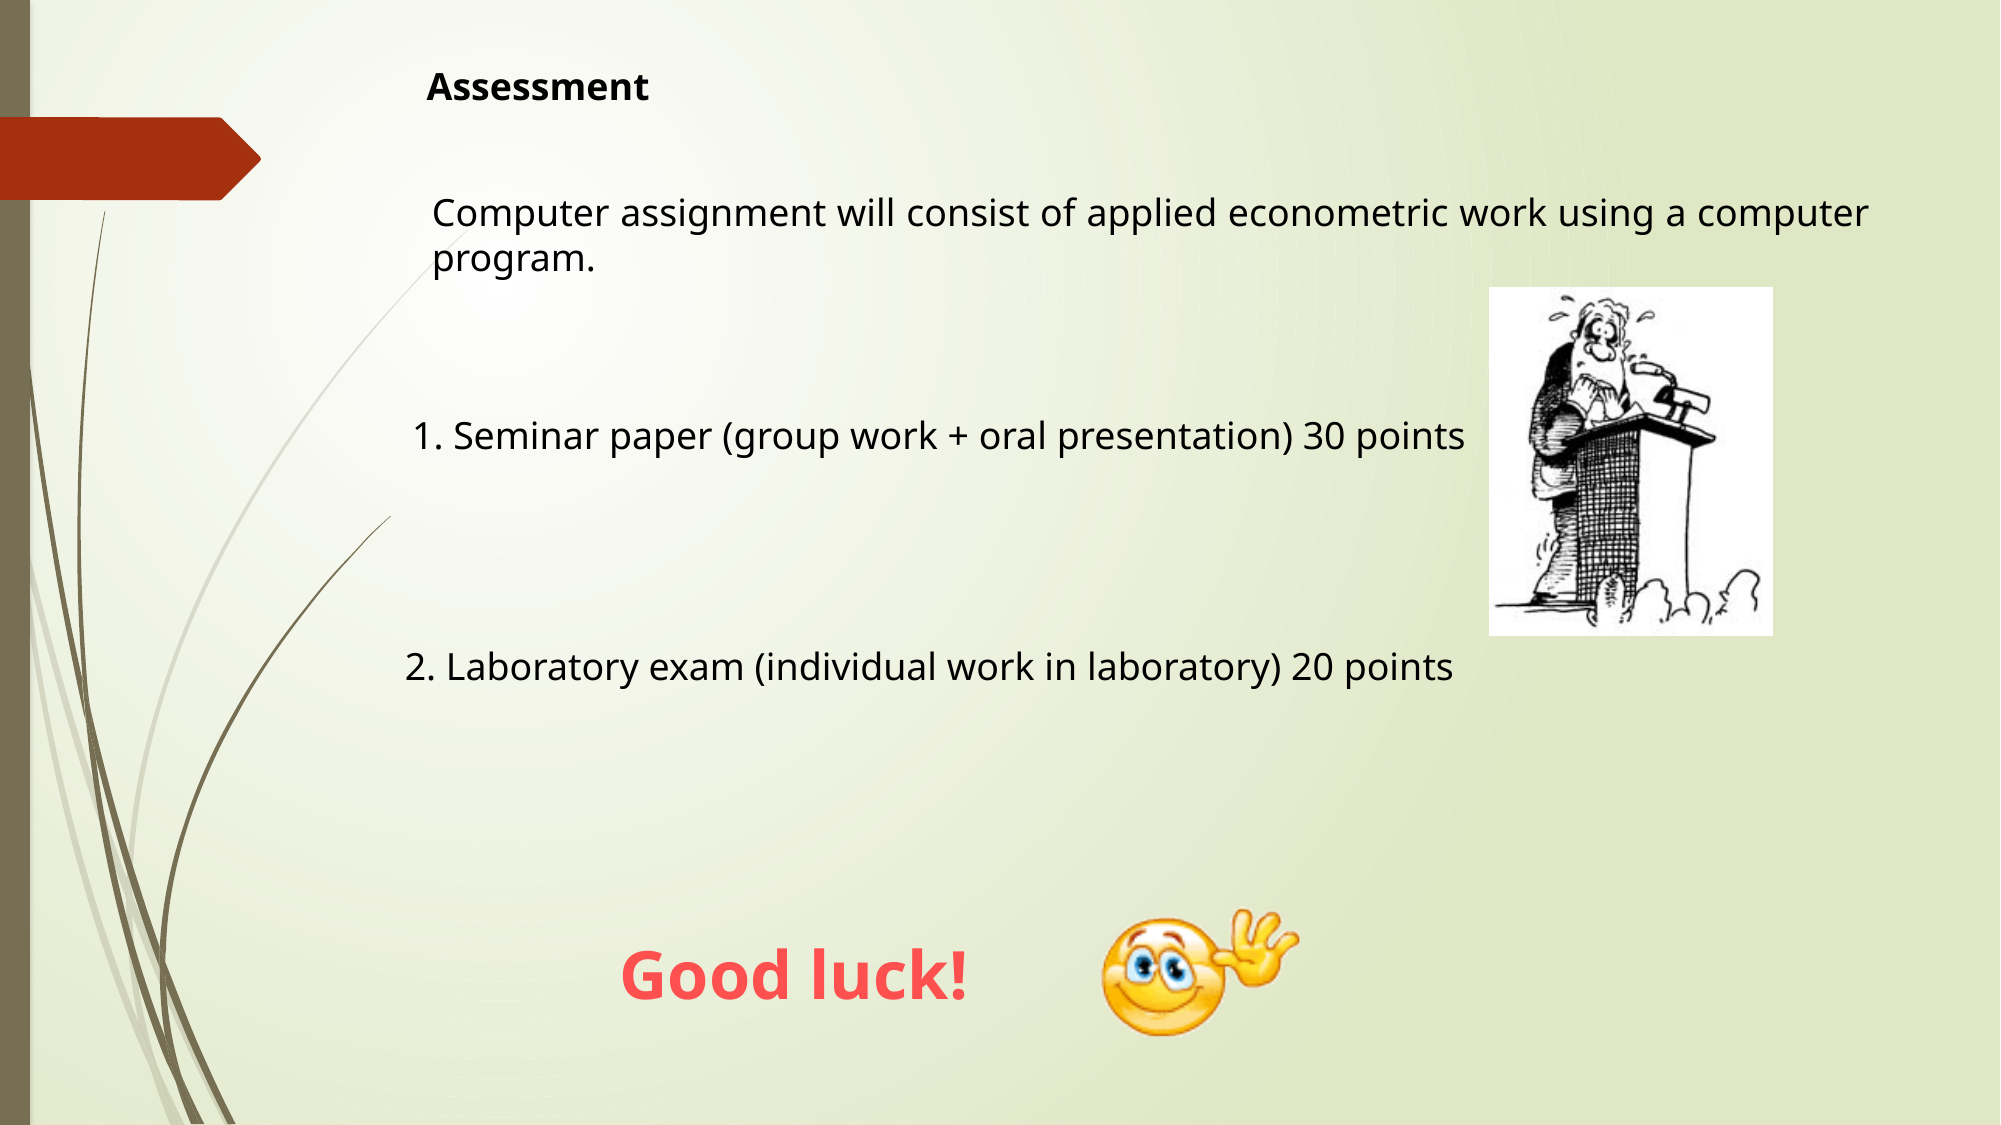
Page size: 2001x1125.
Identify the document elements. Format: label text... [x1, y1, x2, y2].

text_box 2. Laboratory exam (individual work in laboratory) 20 points [390, 635, 1470, 696]
picture [1489, 287, 1773, 636]
text_box Assessment [411, 55, 665, 116]
text_box Computer assignment will consist of applied econometric work using a computer program. [417, 181, 1886, 287]
picture [1092, 905, 1334, 1042]
text_box 1. Seminar paper (group work + oral presentation) 30 points [397, 404, 1482, 465]
text_box Good luck! [604, 925, 984, 1021]
